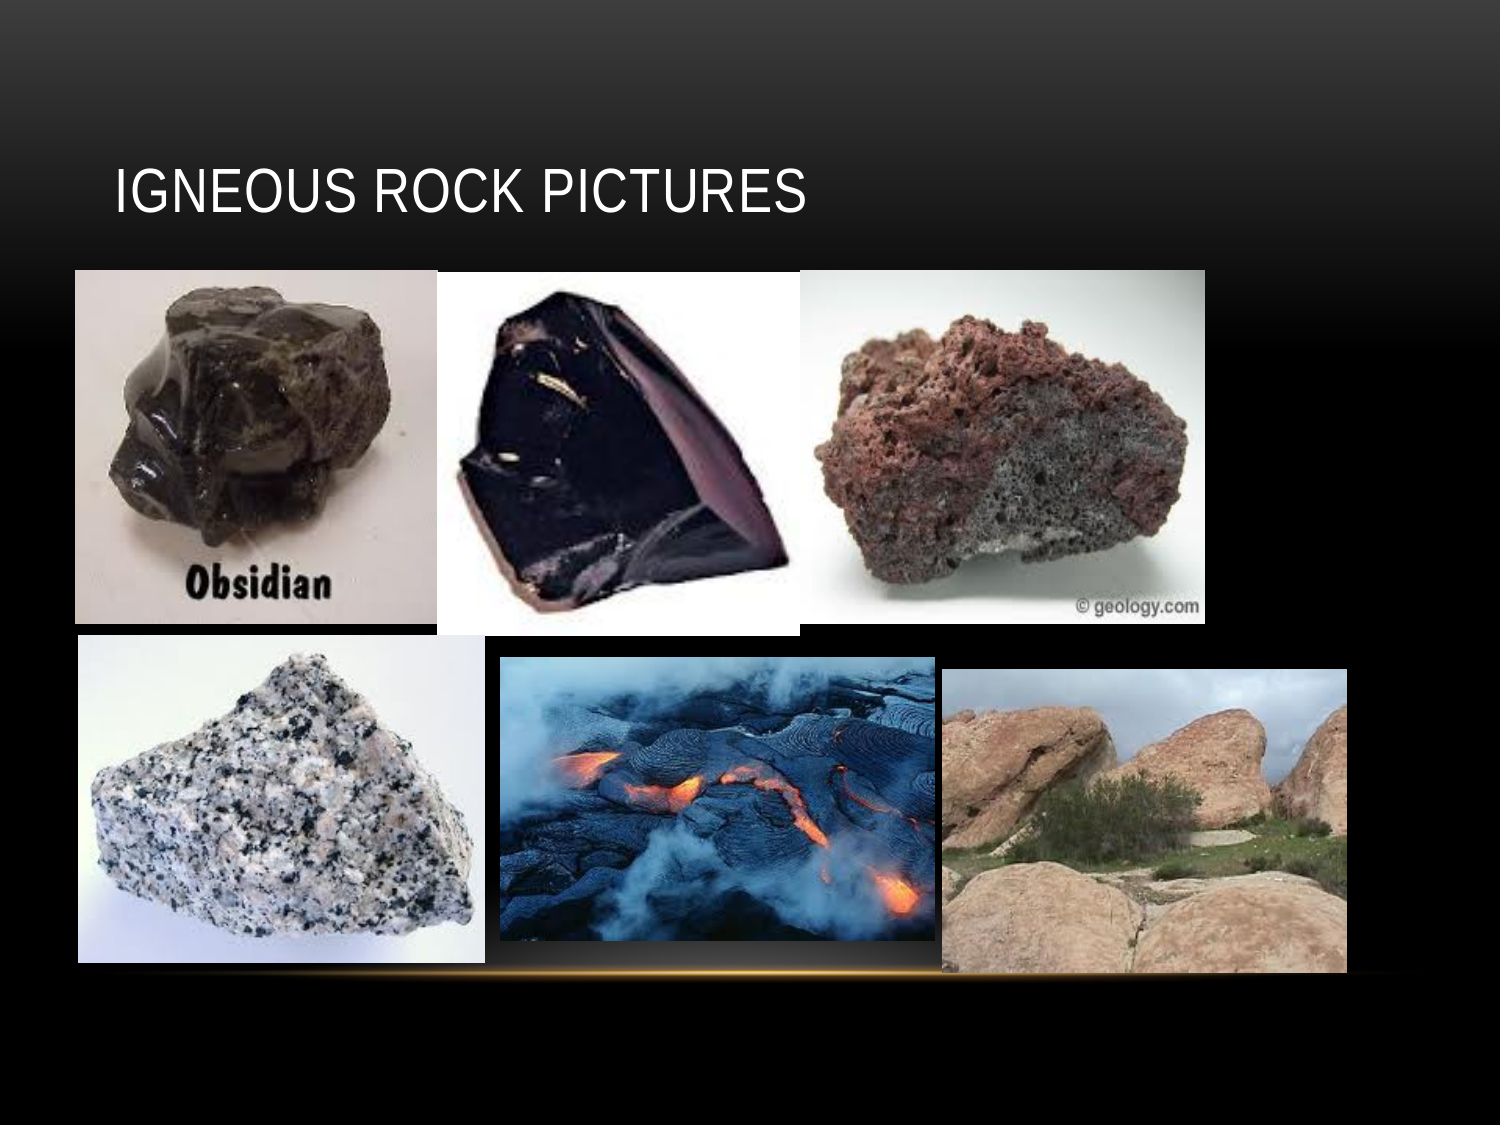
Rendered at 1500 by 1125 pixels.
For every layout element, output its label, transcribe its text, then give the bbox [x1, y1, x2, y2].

picture [0, 0, 1500, 1125]
title Igneous Rock Pictures [99, 45, 1400, 233]
